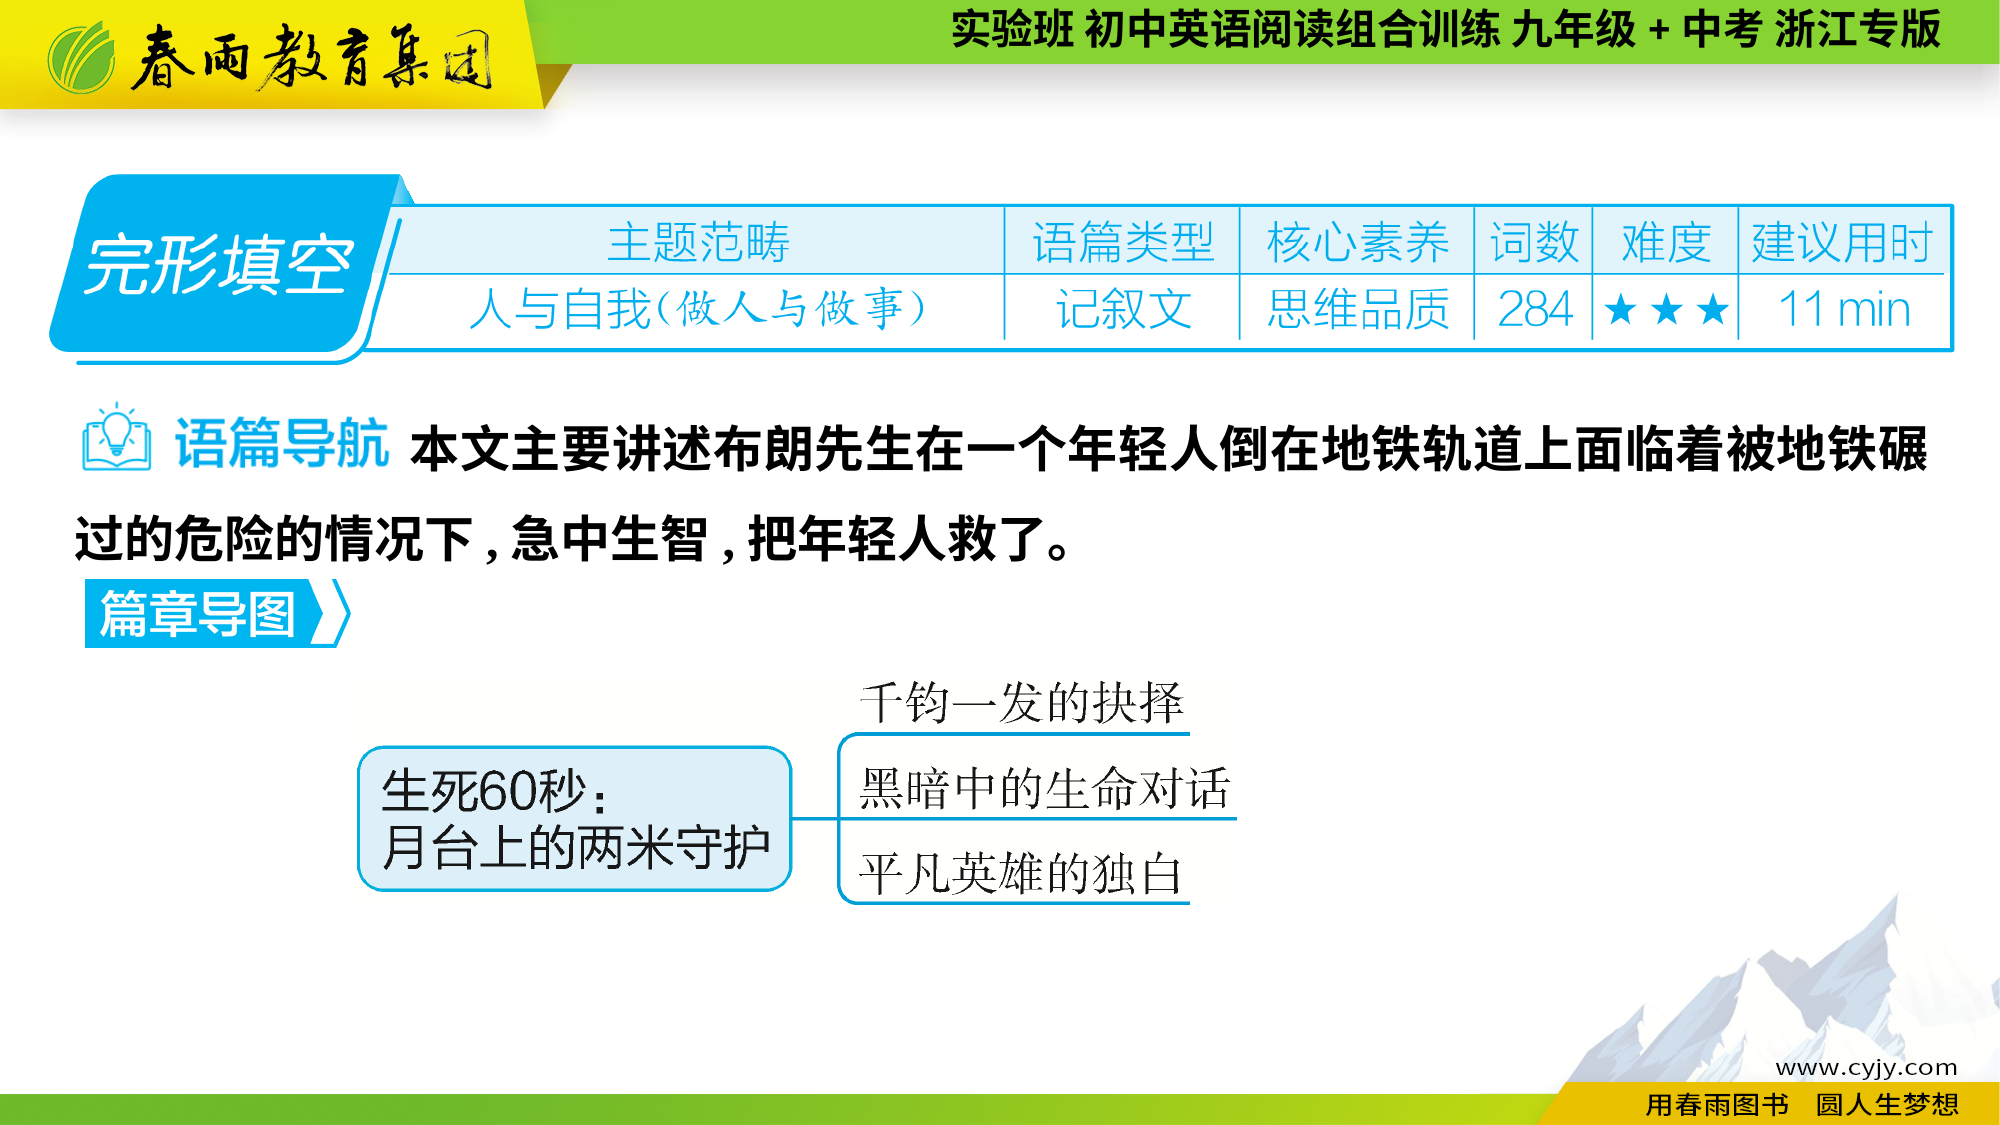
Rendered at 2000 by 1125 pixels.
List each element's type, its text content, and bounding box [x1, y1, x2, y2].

picture [0, 0, 2000, 1125]
list 本文主要讲述布朗先生在一个年轻人倒在地铁轨道上面临着被地铁碾过的危险的情况下,急中生智,把年轻人救了。 [59, 385, 1944, 577]
